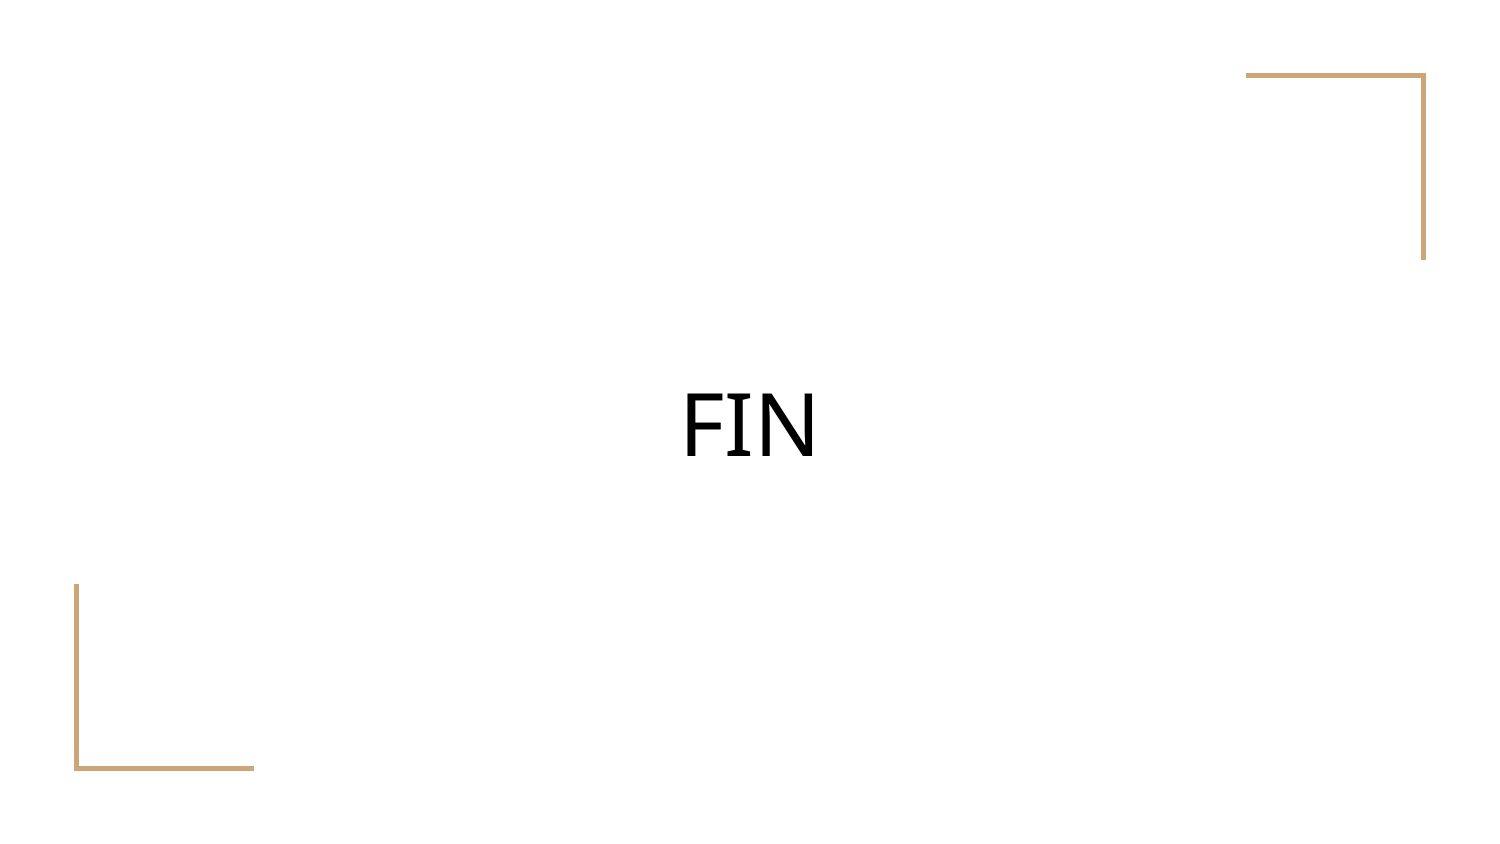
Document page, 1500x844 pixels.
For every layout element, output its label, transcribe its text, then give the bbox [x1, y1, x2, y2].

title FIN [126, 296, 1374, 548]
